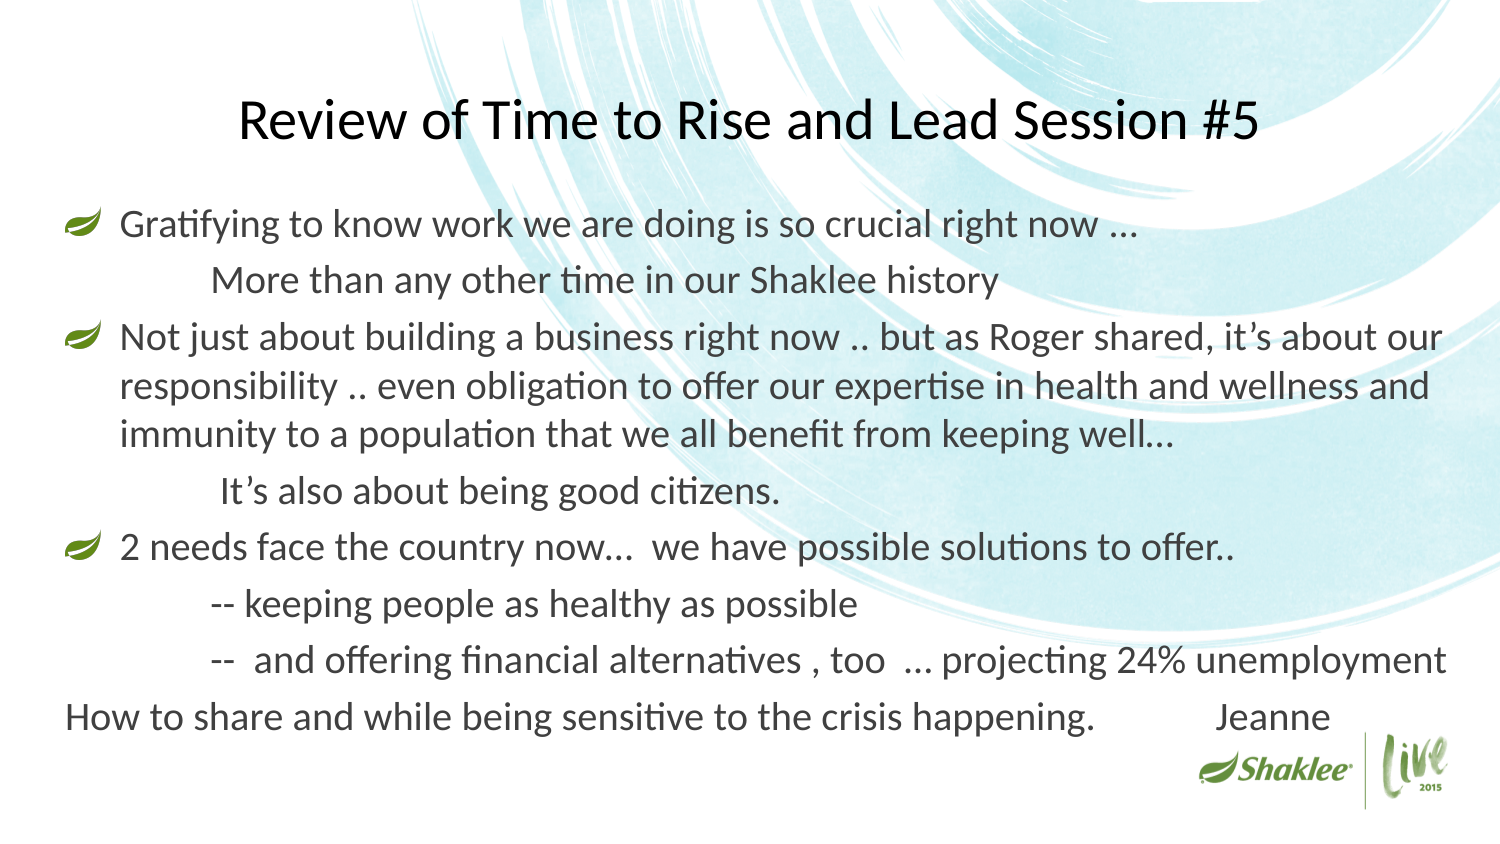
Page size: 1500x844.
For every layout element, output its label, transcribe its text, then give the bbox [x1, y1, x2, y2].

picture [0, 0, 1500, 844]
title Review of Time to Rise and Lead Session #5 [75, 45, 1425, 187]
list Gratifying to know work we are doing is so crucial right now … More than any other time in our Shaklee history Not just about building a business right now .. but as Roger shared, it’s about our responsibility .. even obligation to offer our expertise in health and wellness and immunity to a population that we all benefit from keeping well… It’s also about being good citizens. 2 needs face the country now… we have possible solutions to offer.. -- keeping people as healthy as possible -- and offering financial alternatives , too … projecting 24% unemployment How to share and while being sensitive to the crisis happening. Jeanne [50, 189, 1484, 778]
